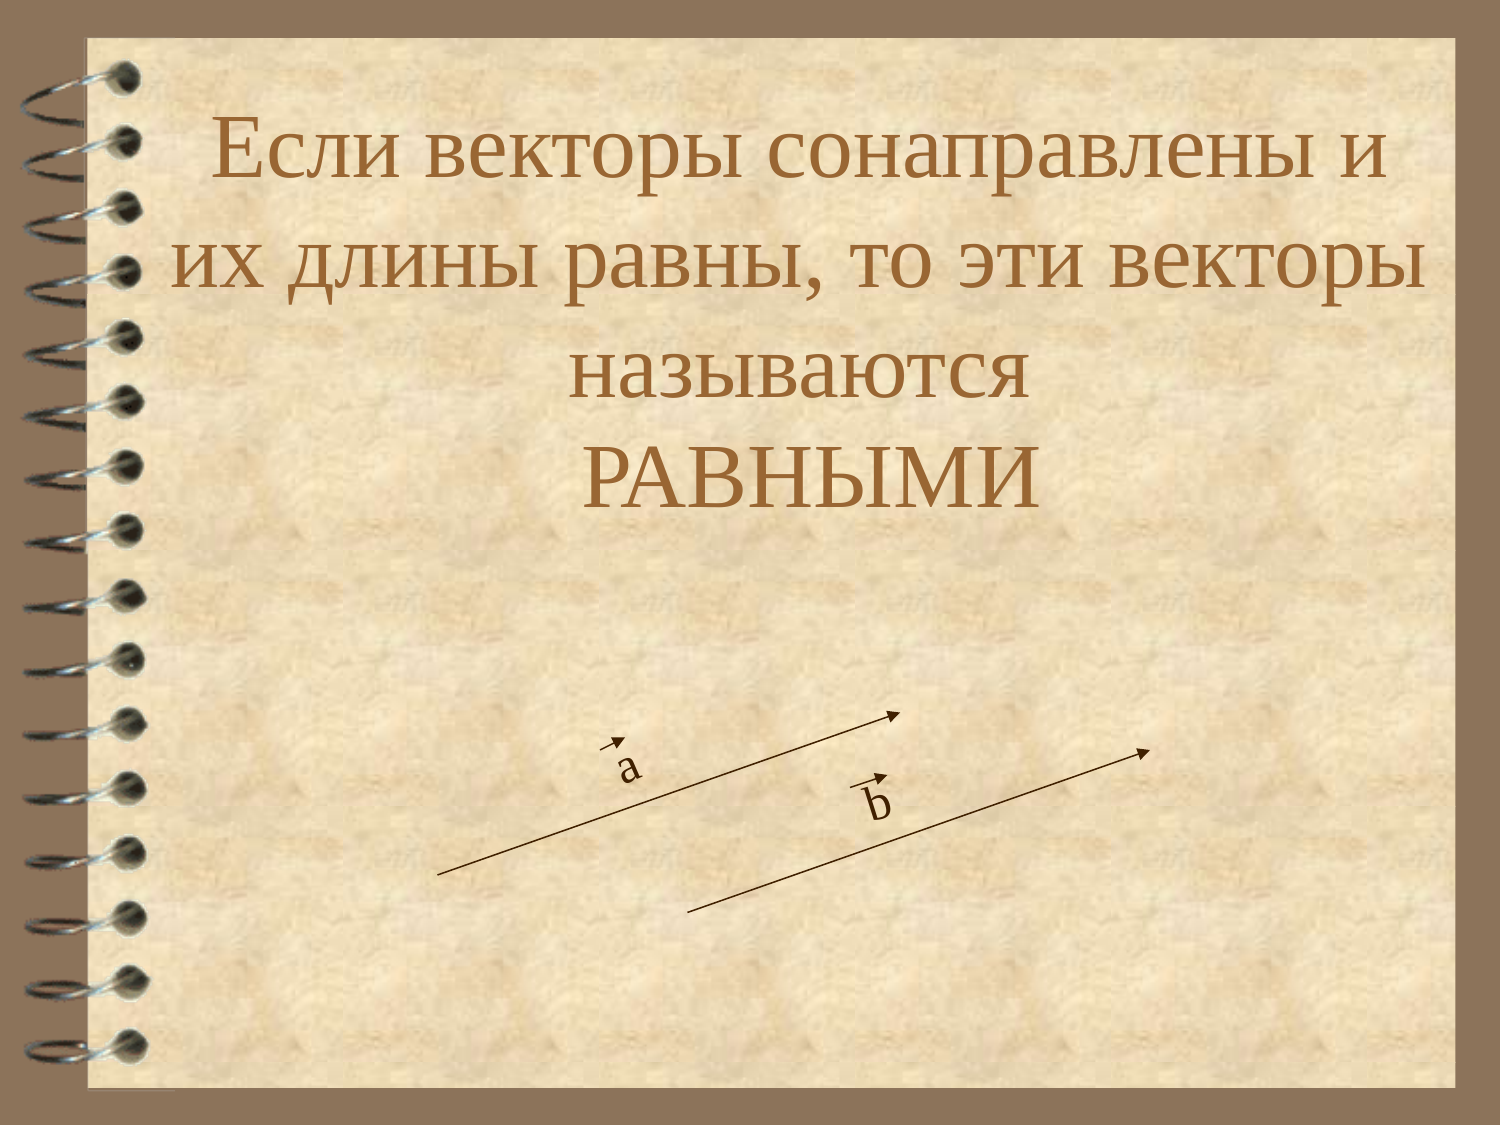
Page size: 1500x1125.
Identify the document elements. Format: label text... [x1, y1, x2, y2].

title Если векторы сонаправлены и их длины равны, то эти векторы называются РАВНЫМИ [149, 87, 1451, 526]
text_box [599, 737, 625, 751]
picture [0, 0, 1456, 1125]
text_box b [840, 755, 915, 844]
text_box [687, 748, 1150, 913]
text_box а [587, 717, 665, 808]
text_box [849, 773, 888, 788]
text_box [437, 710, 901, 876]
